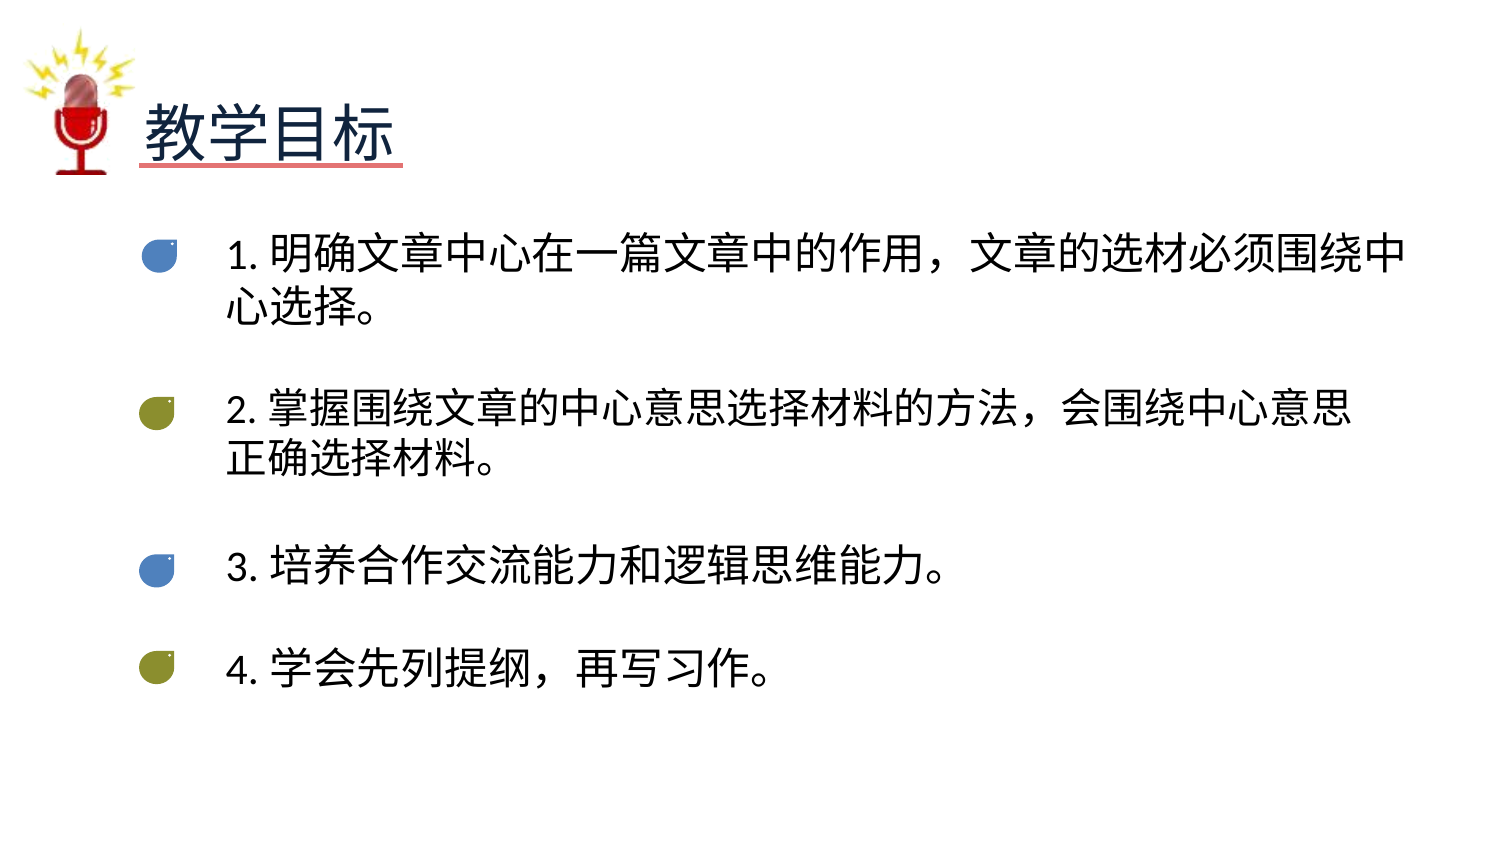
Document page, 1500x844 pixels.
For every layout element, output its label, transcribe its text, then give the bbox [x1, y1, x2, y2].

text_box [139, 237, 179, 275]
text_box 4.学会先列提纲，再写习作。 [214, 635, 884, 700]
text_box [693, 408, 807, 436]
picture [9, 23, 153, 175]
text_box 2.掌握围绕文章的中心意思选择材料的方法，会围绕中心意思正确选择材料。 [214, 376, 1400, 488]
text_box 3.培养合作交流能力和逻辑思维能力。 [214, 532, 958, 597]
text_box 1.明确文章中心在一篇文章中的作用，文章的选材必须围绕中心选择。 [214, 220, 1432, 337]
text_box [136, 648, 177, 687]
text_box [136, 394, 177, 433]
title 教学目标 [158, 88, 412, 175]
text_box [136, 552, 177, 590]
